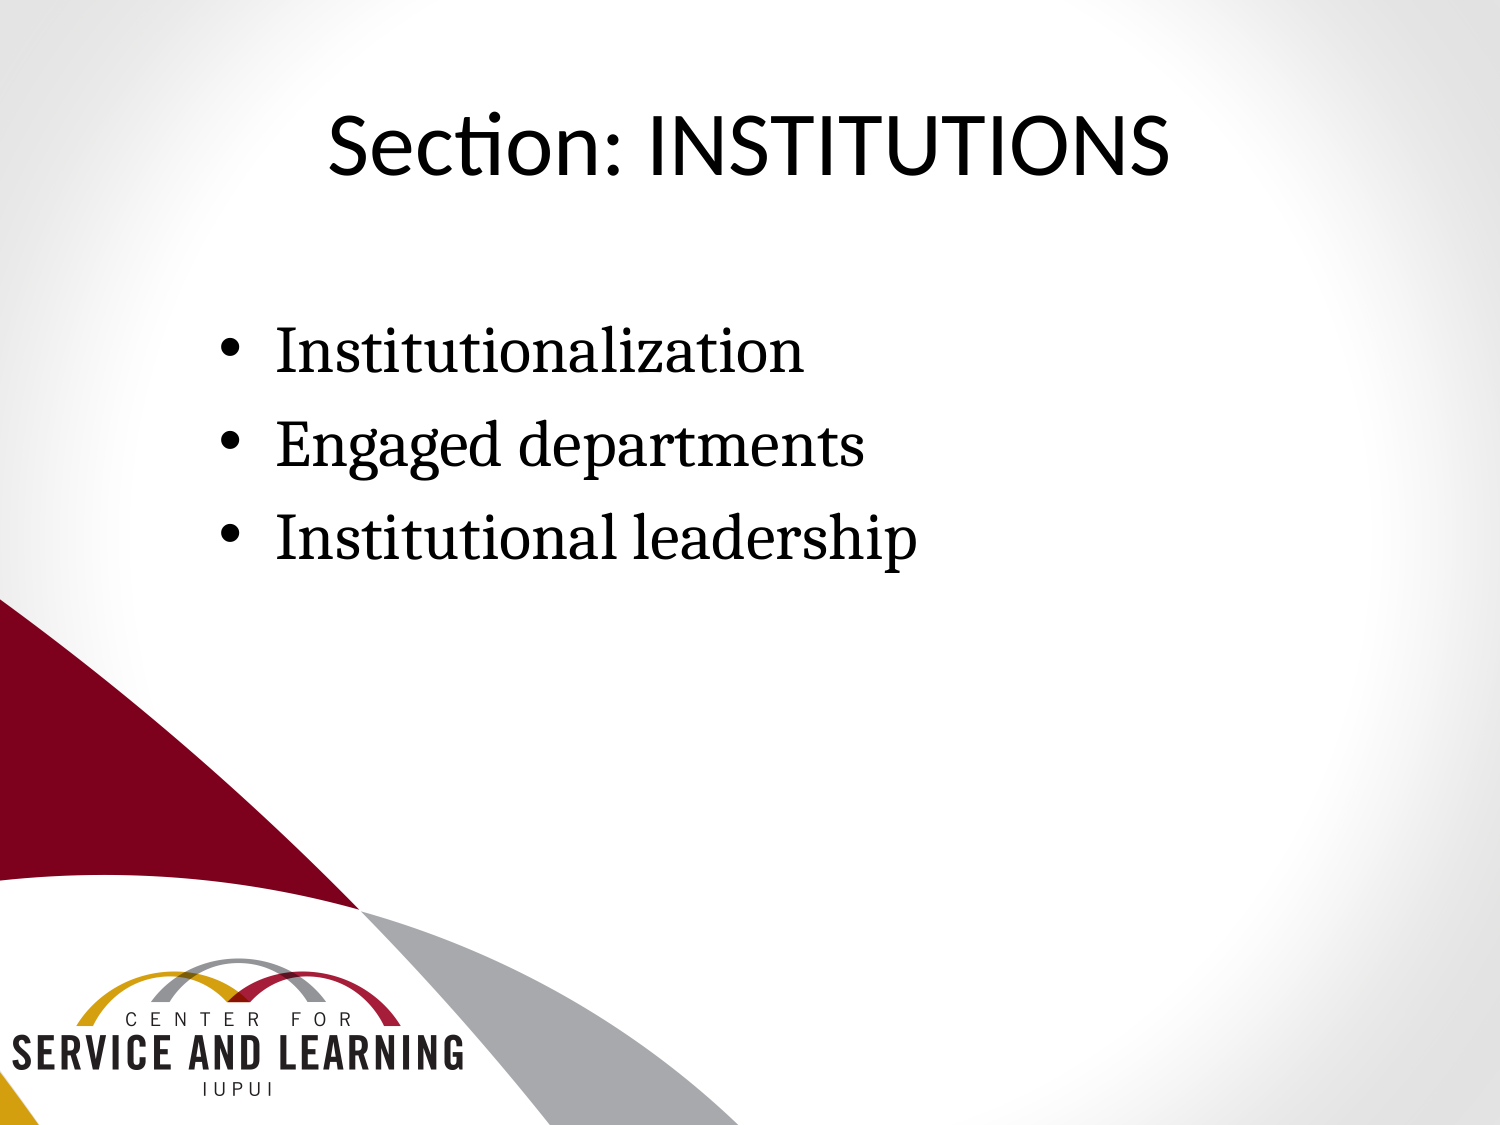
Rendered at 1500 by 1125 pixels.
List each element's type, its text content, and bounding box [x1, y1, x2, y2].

picture [0, 0, 1500, 1125]
list Institutionalization Engaged departments Institutional leadership [203, 298, 1360, 783]
title Section: INSTITUTIONS [75, 45, 1425, 233]
